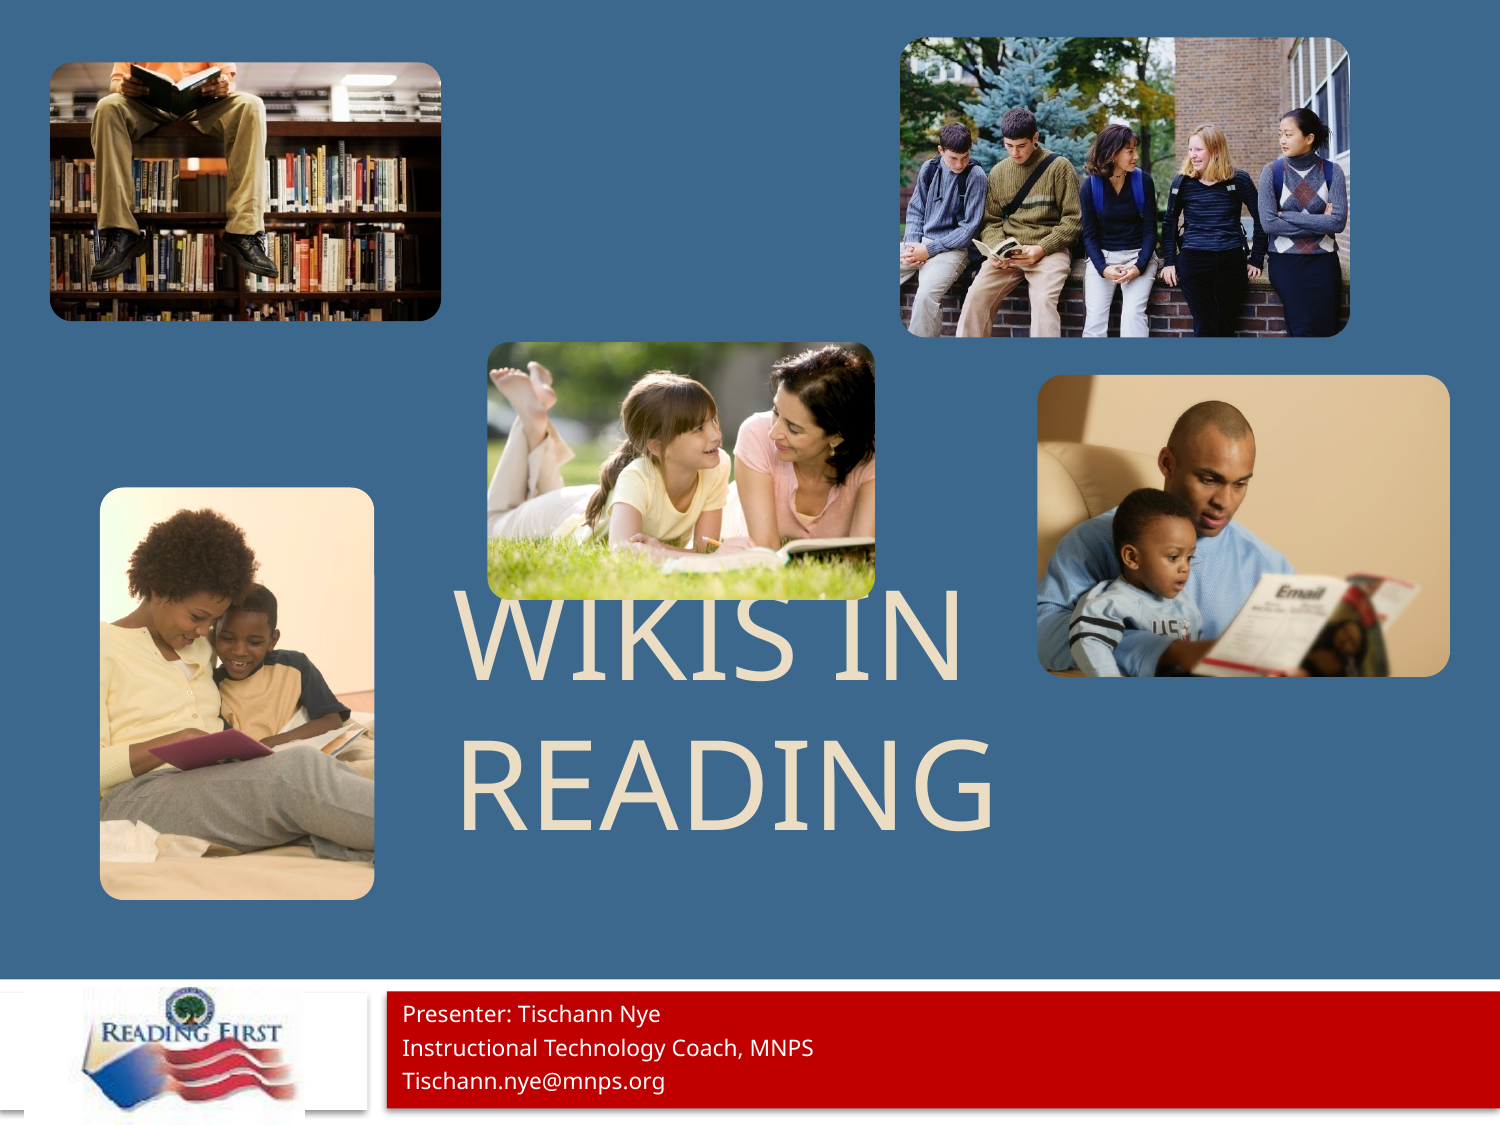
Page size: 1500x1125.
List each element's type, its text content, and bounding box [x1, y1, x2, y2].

picture [49, 62, 442, 322]
text_box Presenter: Tischann Nye Instructional Technology Coach, MNPS Tischann.nye@mnps.org [387, 992, 1488, 1105]
picture [1037, 374, 1451, 678]
picture [899, 37, 1351, 338]
picture [99, 487, 375, 901]
picture [487, 341, 876, 601]
picture [24, 987, 305, 1125]
text_box Wikis in Reading [437, 562, 1500, 863]
